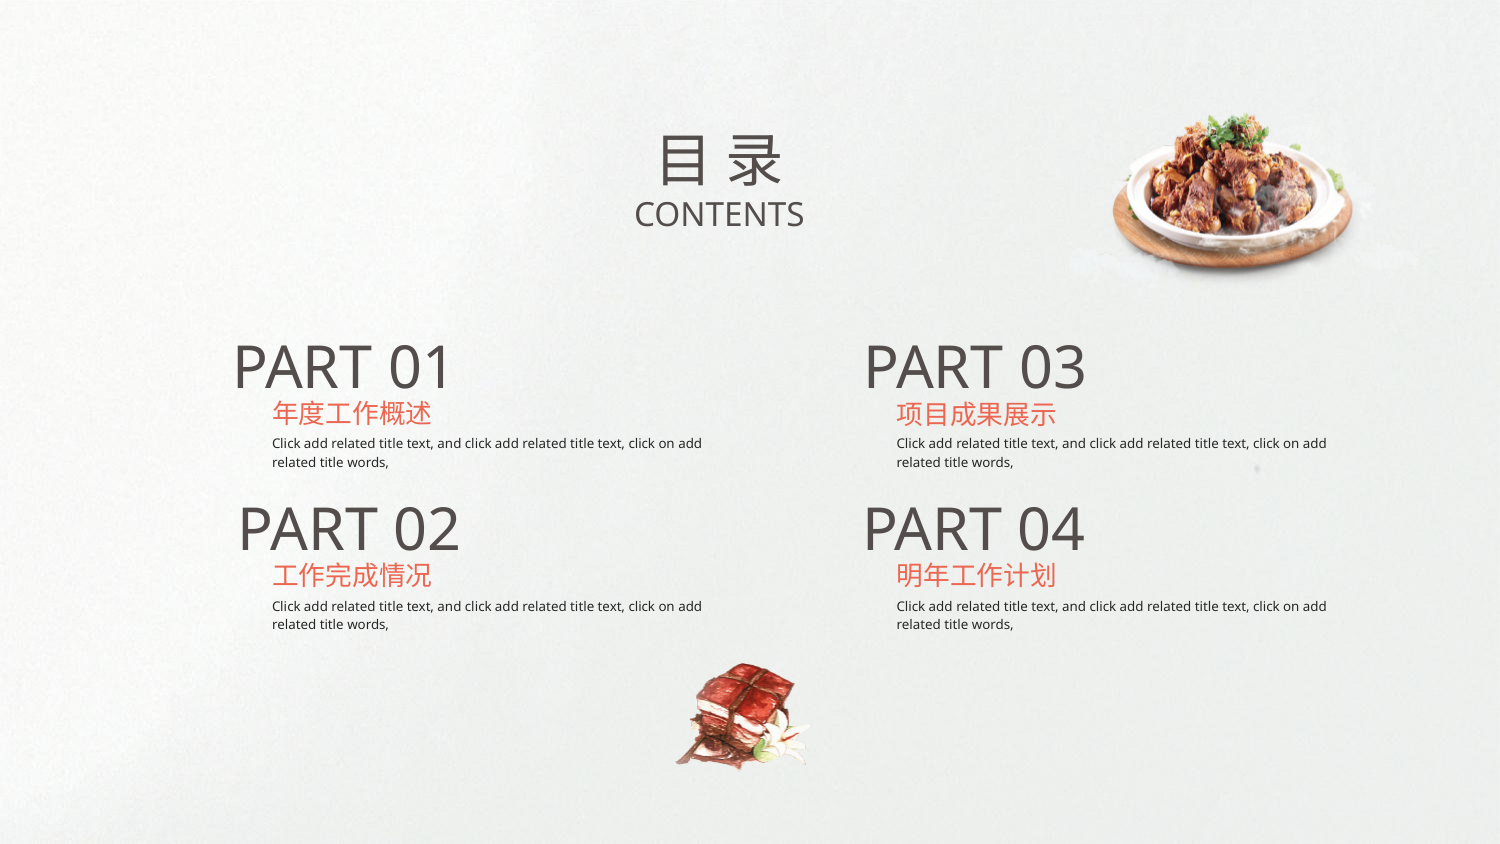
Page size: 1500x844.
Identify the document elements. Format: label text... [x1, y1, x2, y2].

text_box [881, 322, 1344, 479]
text_box 目 录 CONTENTS [610, 115, 829, 241]
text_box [881, 484, 1344, 641]
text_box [256, 484, 720, 641]
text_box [256, 322, 720, 479]
picture [0, 0, 1500, 844]
